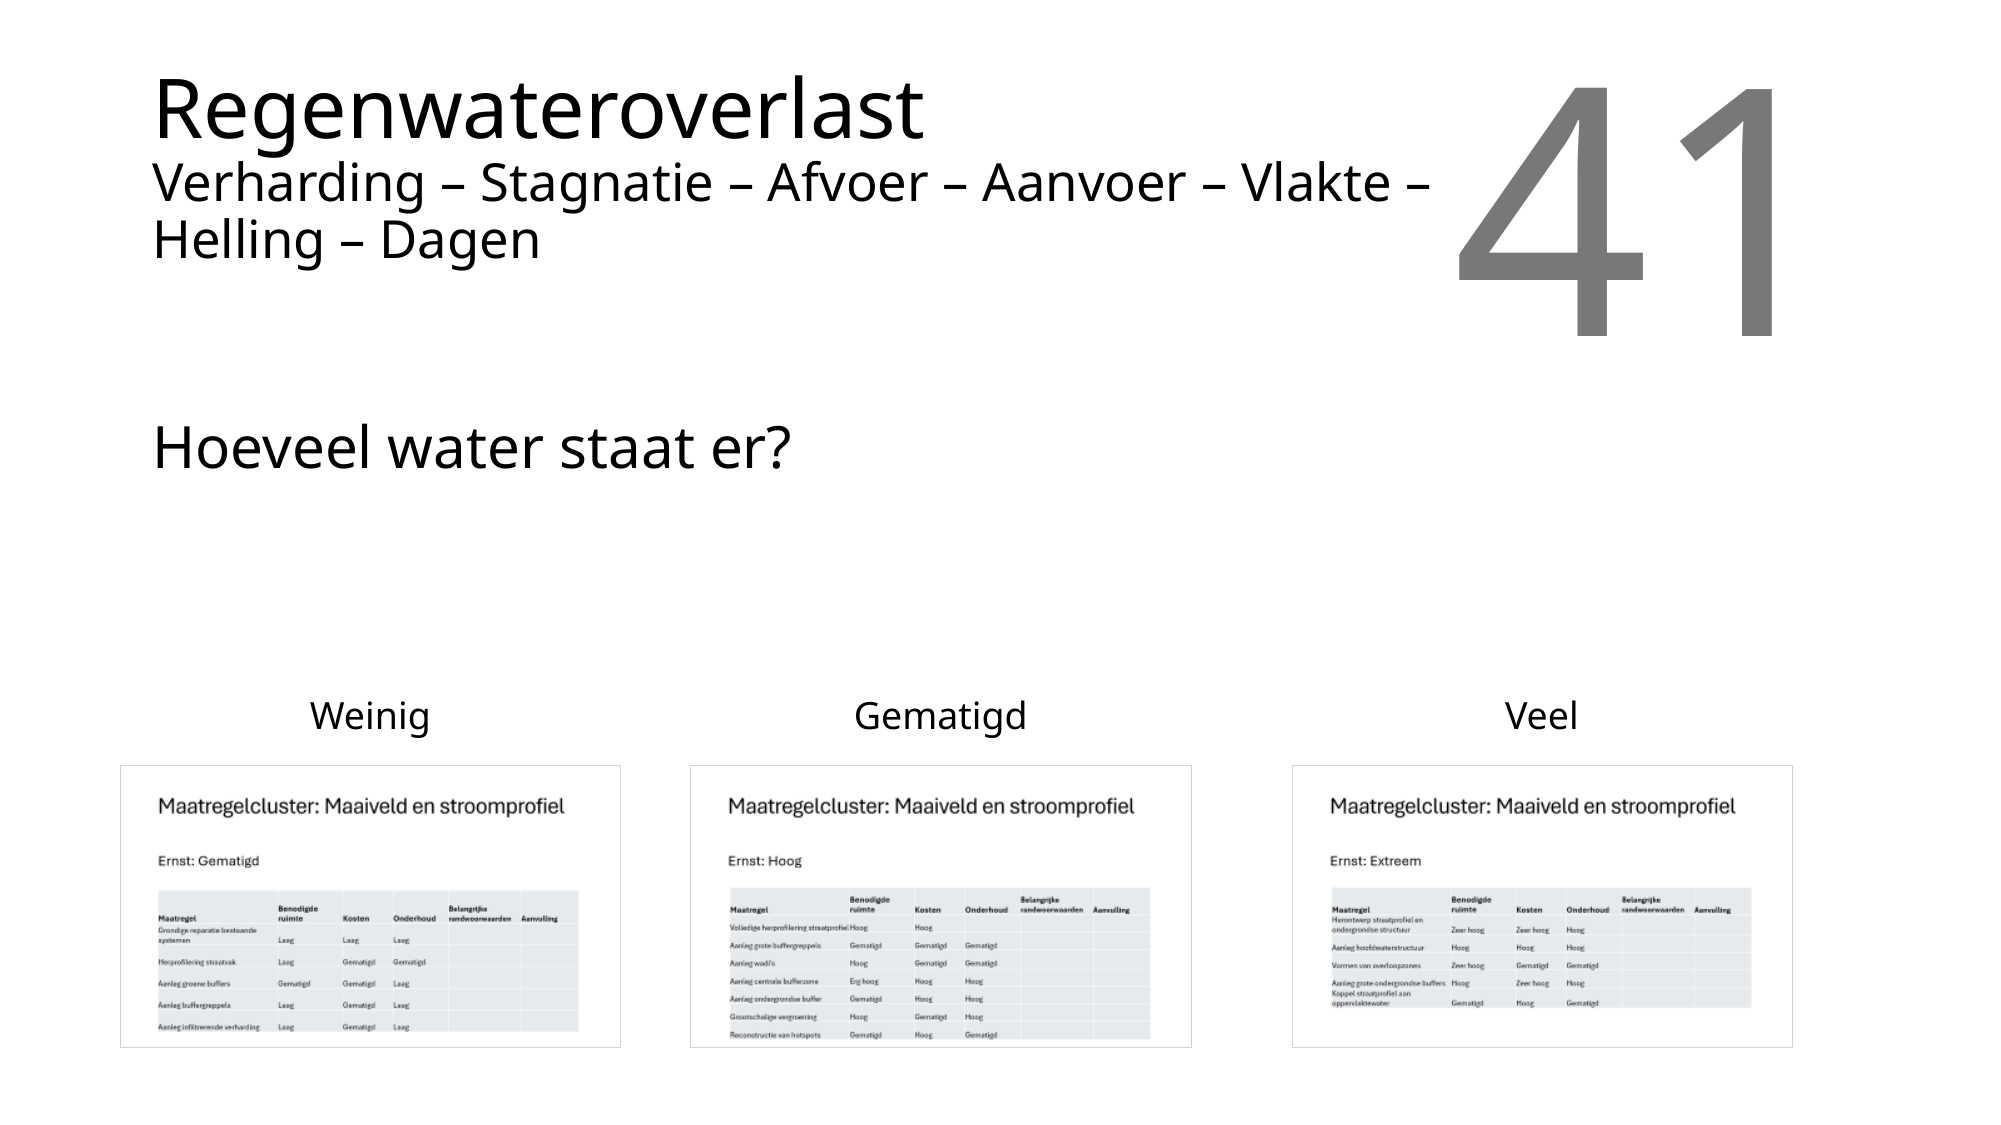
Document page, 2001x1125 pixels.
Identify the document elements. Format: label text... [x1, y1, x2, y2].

picture [1293, 766, 1792, 1047]
title Regenwateroverlast Verharding – Stagnatie – Afvoer – Aanvoer – Vlakte – Helling – Dagen [137, 59, 1396, 278]
text_box Gematigd [712, 684, 1170, 745]
picture [691, 766, 1191, 1047]
text_box Veel [1313, 684, 1771, 745]
list Hoeveel water staat er? [137, 410, 1863, 552]
text_box Weinig [153, 684, 588, 745]
picture [121, 766, 620, 1047]
slide_number 41 [1396, 59, 1863, 393]
